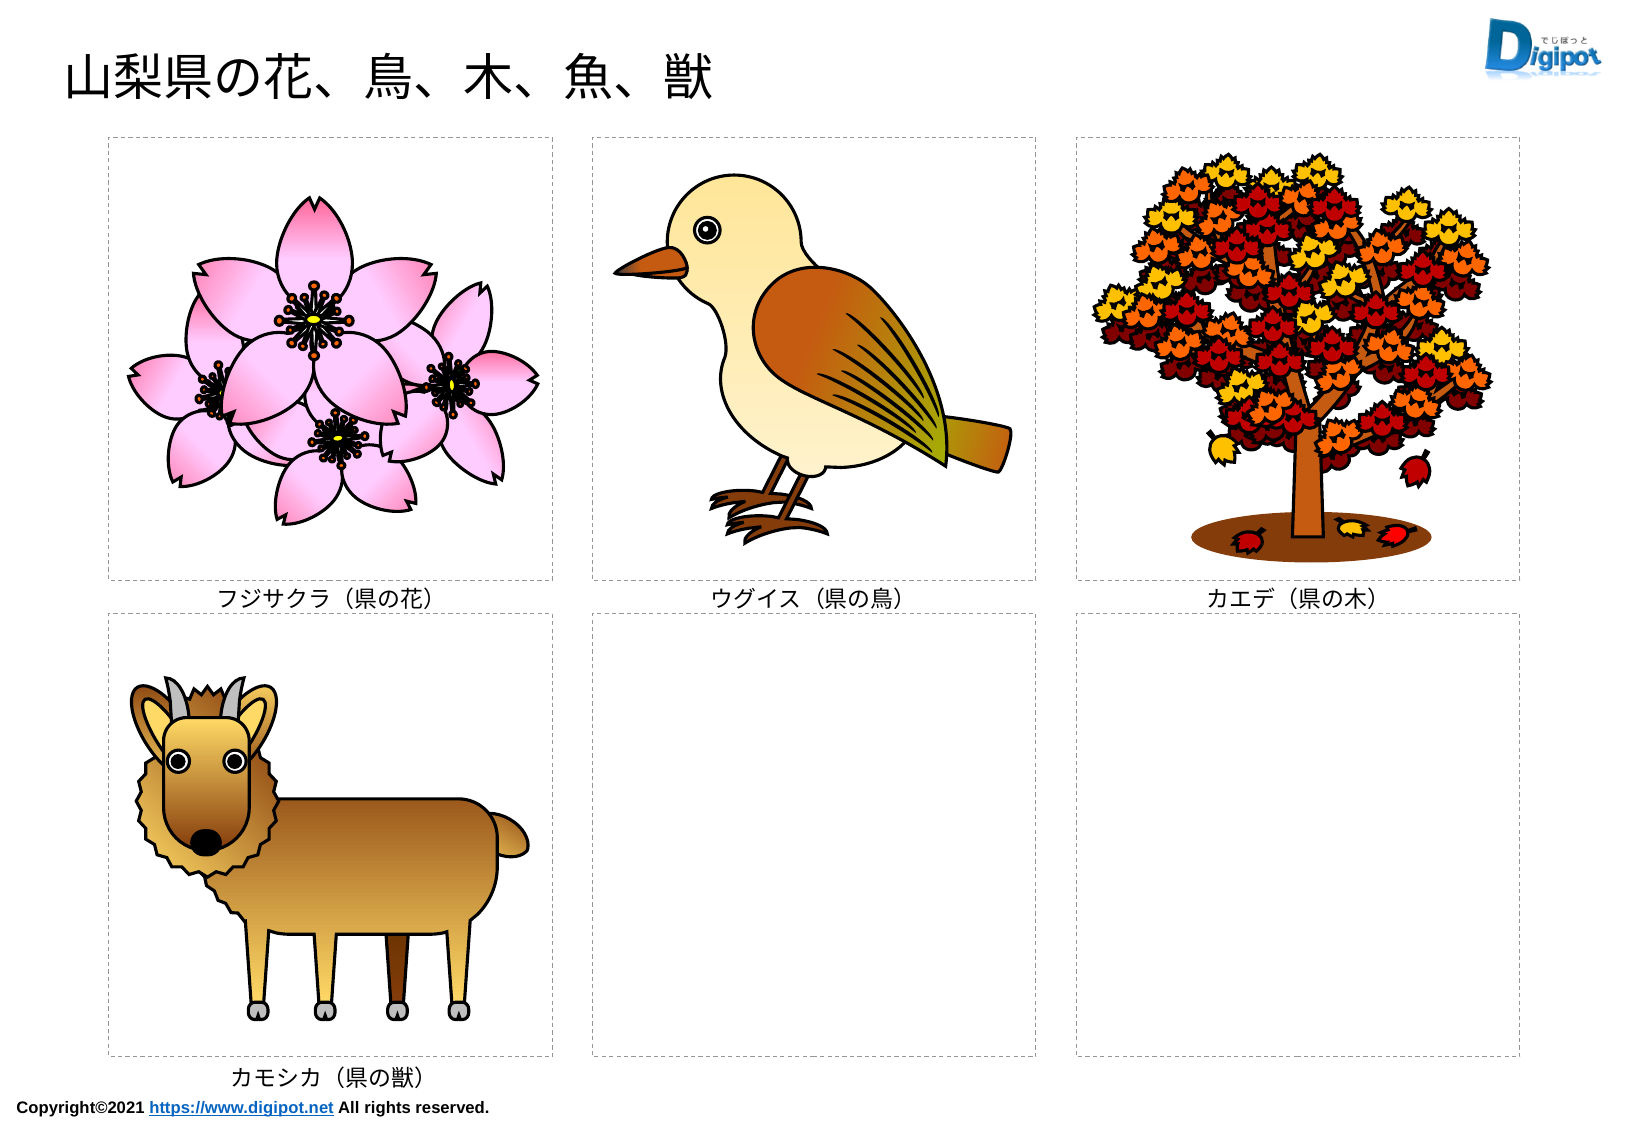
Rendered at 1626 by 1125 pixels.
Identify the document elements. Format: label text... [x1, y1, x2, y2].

text_box 山梨県の花、鳥、木、魚、獣 [48, 38, 729, 113]
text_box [615, 174, 1010, 544]
picture [1485, 18, 1602, 82]
text_box カエデ（県の木） [1071, 577, 1525, 620]
text_box カモシカ（県の獣） [107, 1056, 561, 1099]
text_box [1090, 154, 1493, 563]
text_box フジサクラ（県の花） [104, 577, 558, 620]
text_box ウグイス（県の鳥） [587, 577, 1041, 620]
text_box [129, 197, 538, 529]
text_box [136, 677, 532, 1020]
